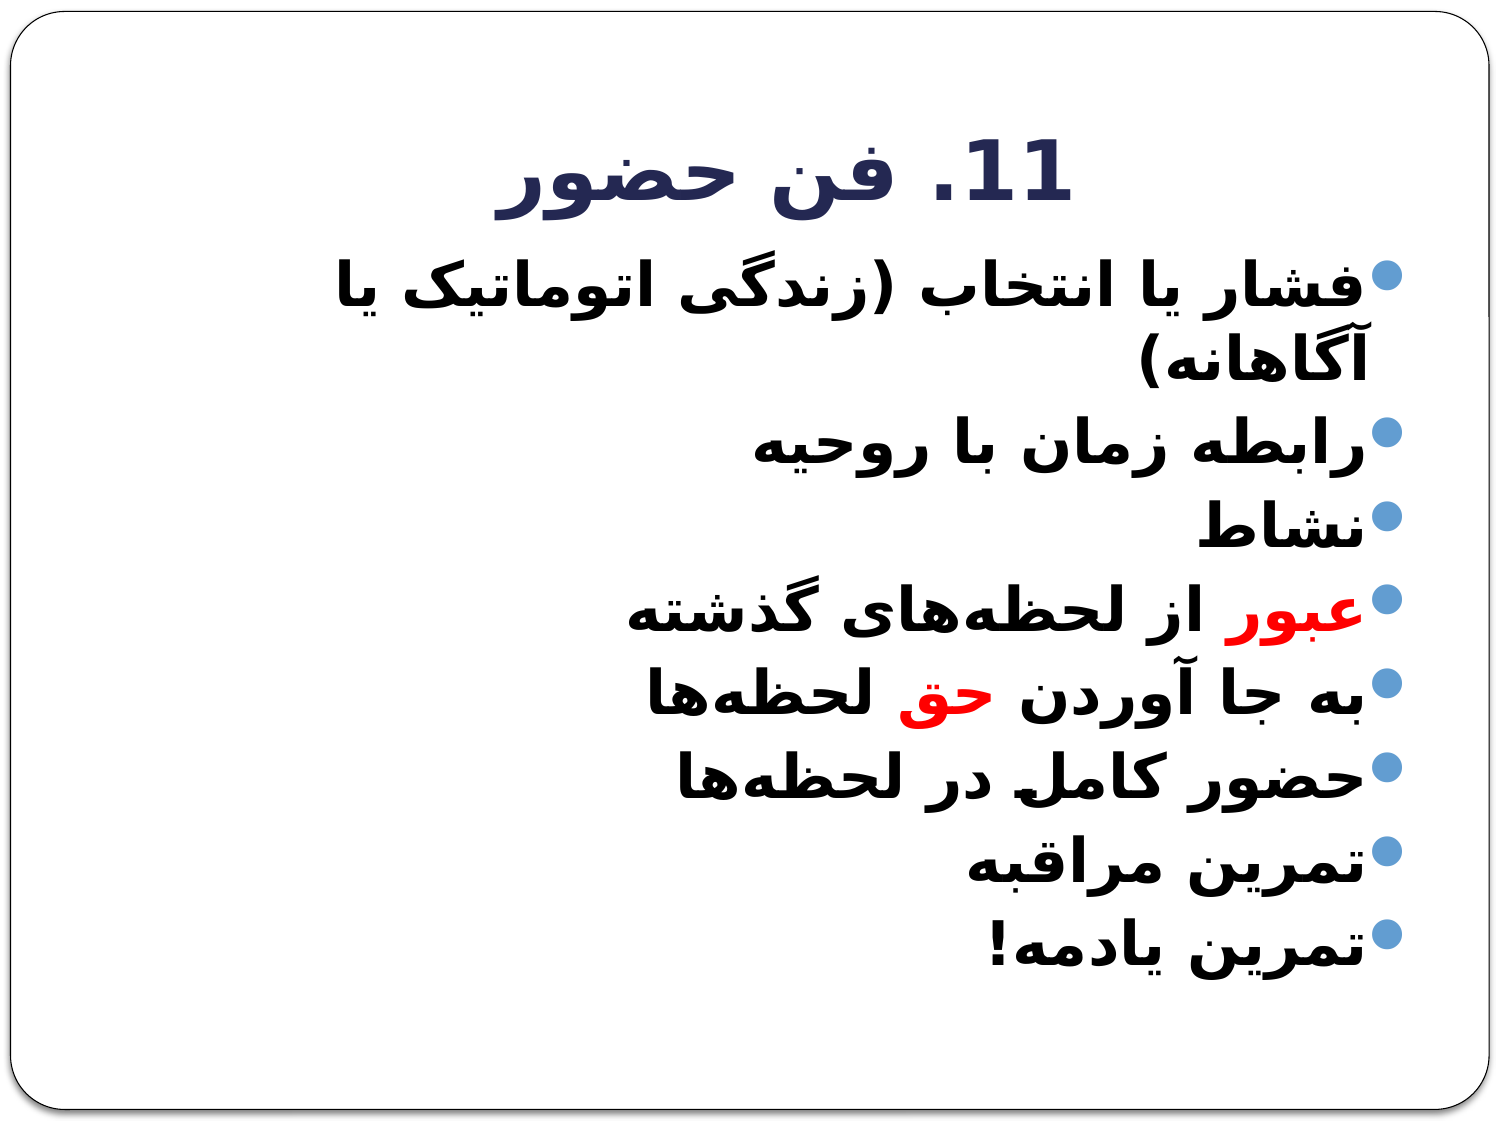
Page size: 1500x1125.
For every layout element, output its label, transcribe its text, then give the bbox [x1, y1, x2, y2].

title 11. فن حضور [150, 45, 1425, 233]
list فشار یا انتخاب (زندگی اتوماتیک یا آگاهانه) رابطه زمان با روحیه نشاط عبور از لحظه‌های گذشته به جا آوردن حق لحظه‌ها حضور کامل در لحظه‌ها تمرین مراقبه تمرین یادمه! [150, 237, 1425, 988]
